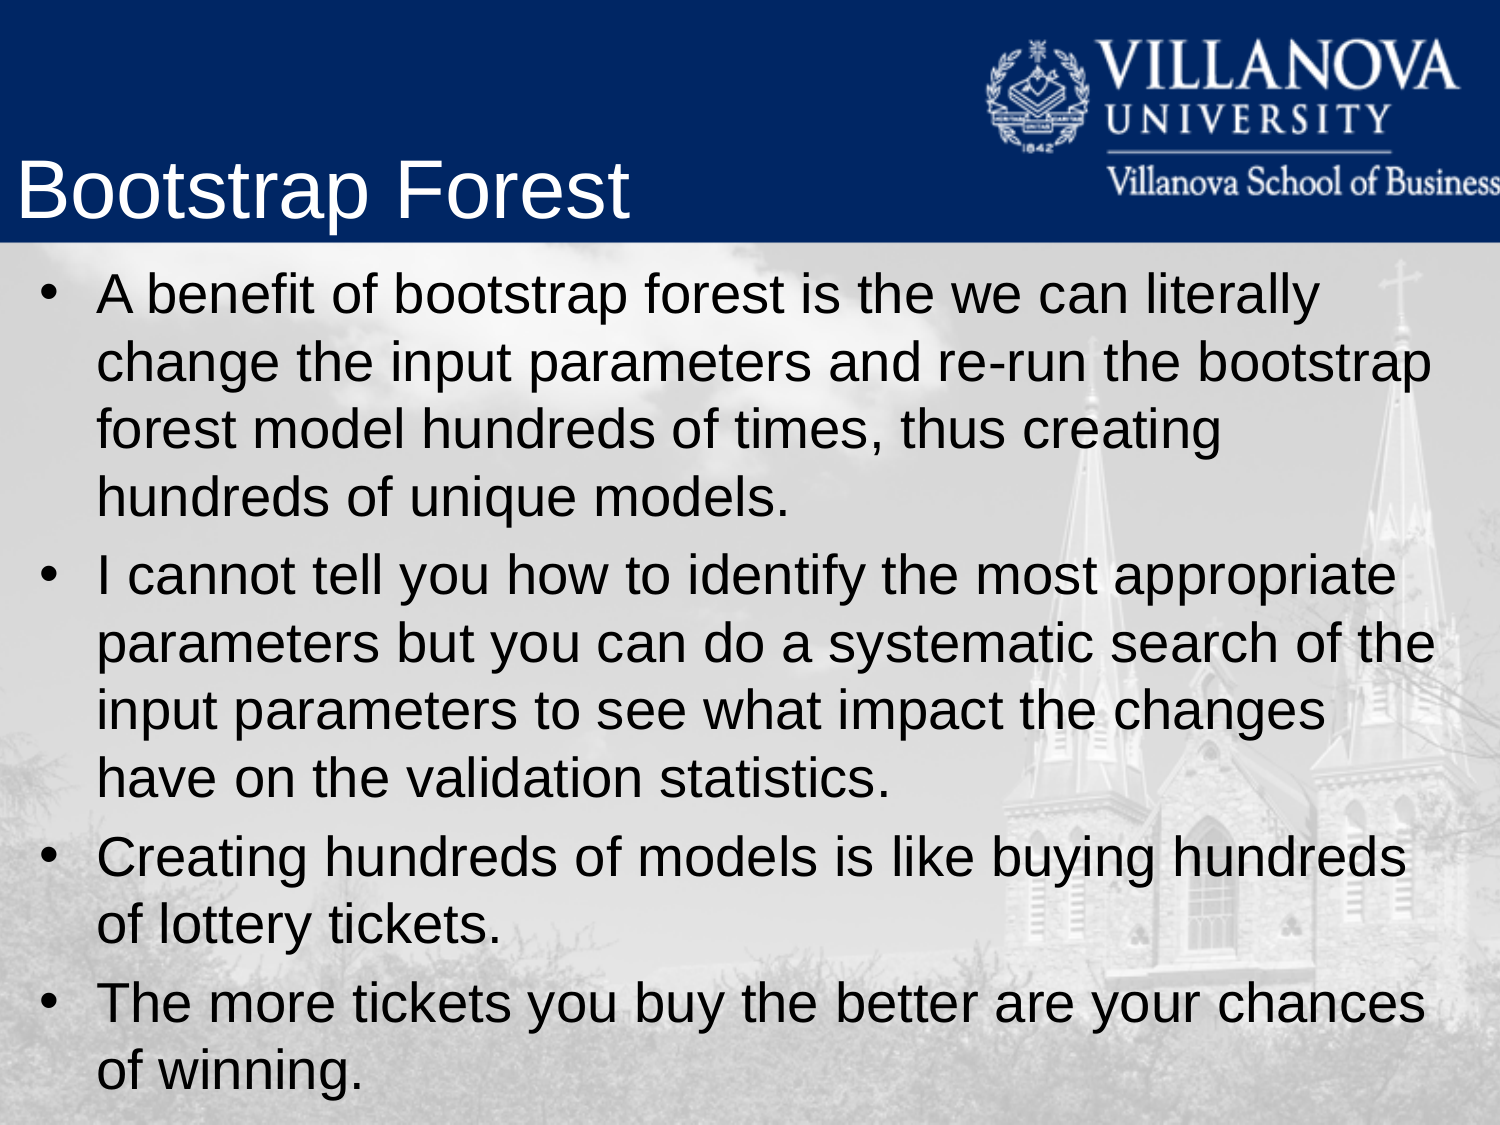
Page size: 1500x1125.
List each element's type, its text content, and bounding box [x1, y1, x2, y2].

title Bootstrap Forest [0, 62, 1350, 250]
picture [0, 0, 1500, 1125]
list A benefit of bootstrap forest is the we can literally change the input parameters and re-run the bootstrap forest model hundreds of times, thus creating hundreds of unique models. I cannot tell you how to identify the most appropriate parameters but you can do a systematic search of the input parameters to see what impact the changes have on the validation statistics. Creating hundreds of models is like buying hundreds of lottery tickets. The more tickets you buy the better are your chances of winning. [24, 249, 1475, 1075]
